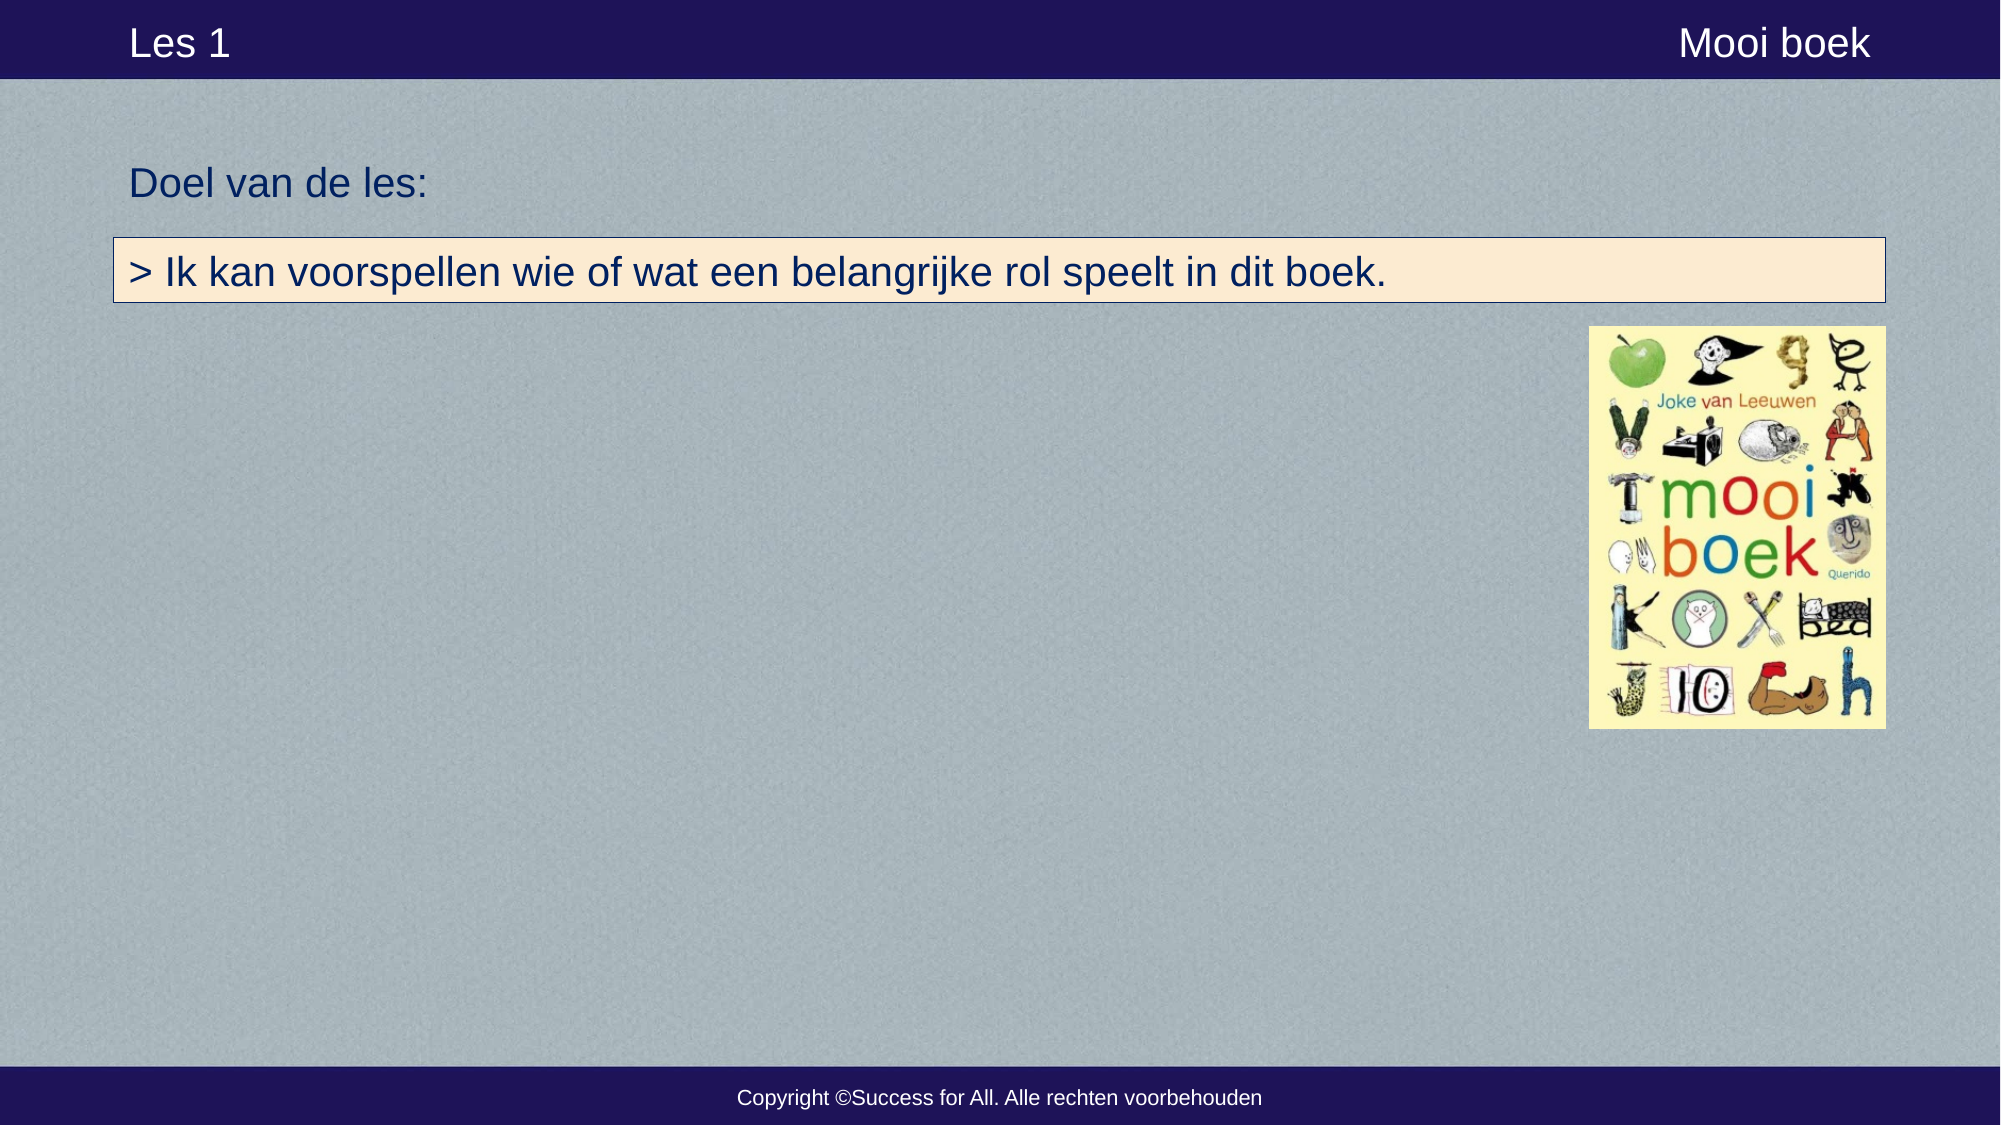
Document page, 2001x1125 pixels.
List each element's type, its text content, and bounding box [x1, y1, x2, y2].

text_box > Ik kan voorspellen wie of wat een belangrijke rol speelt in dit boek. [113, 237, 1886, 303]
text_box Doel van de les: [113, 148, 1635, 214]
text_box Les 1 [114, 8, 354, 73]
text_box Copyright ©Success for All. Alle rechten voorbehouden [0, 1076, 2000, 1125]
picture [0, 0, 2001, 1125]
text_box Mooi boek [999, 8, 1886, 73]
